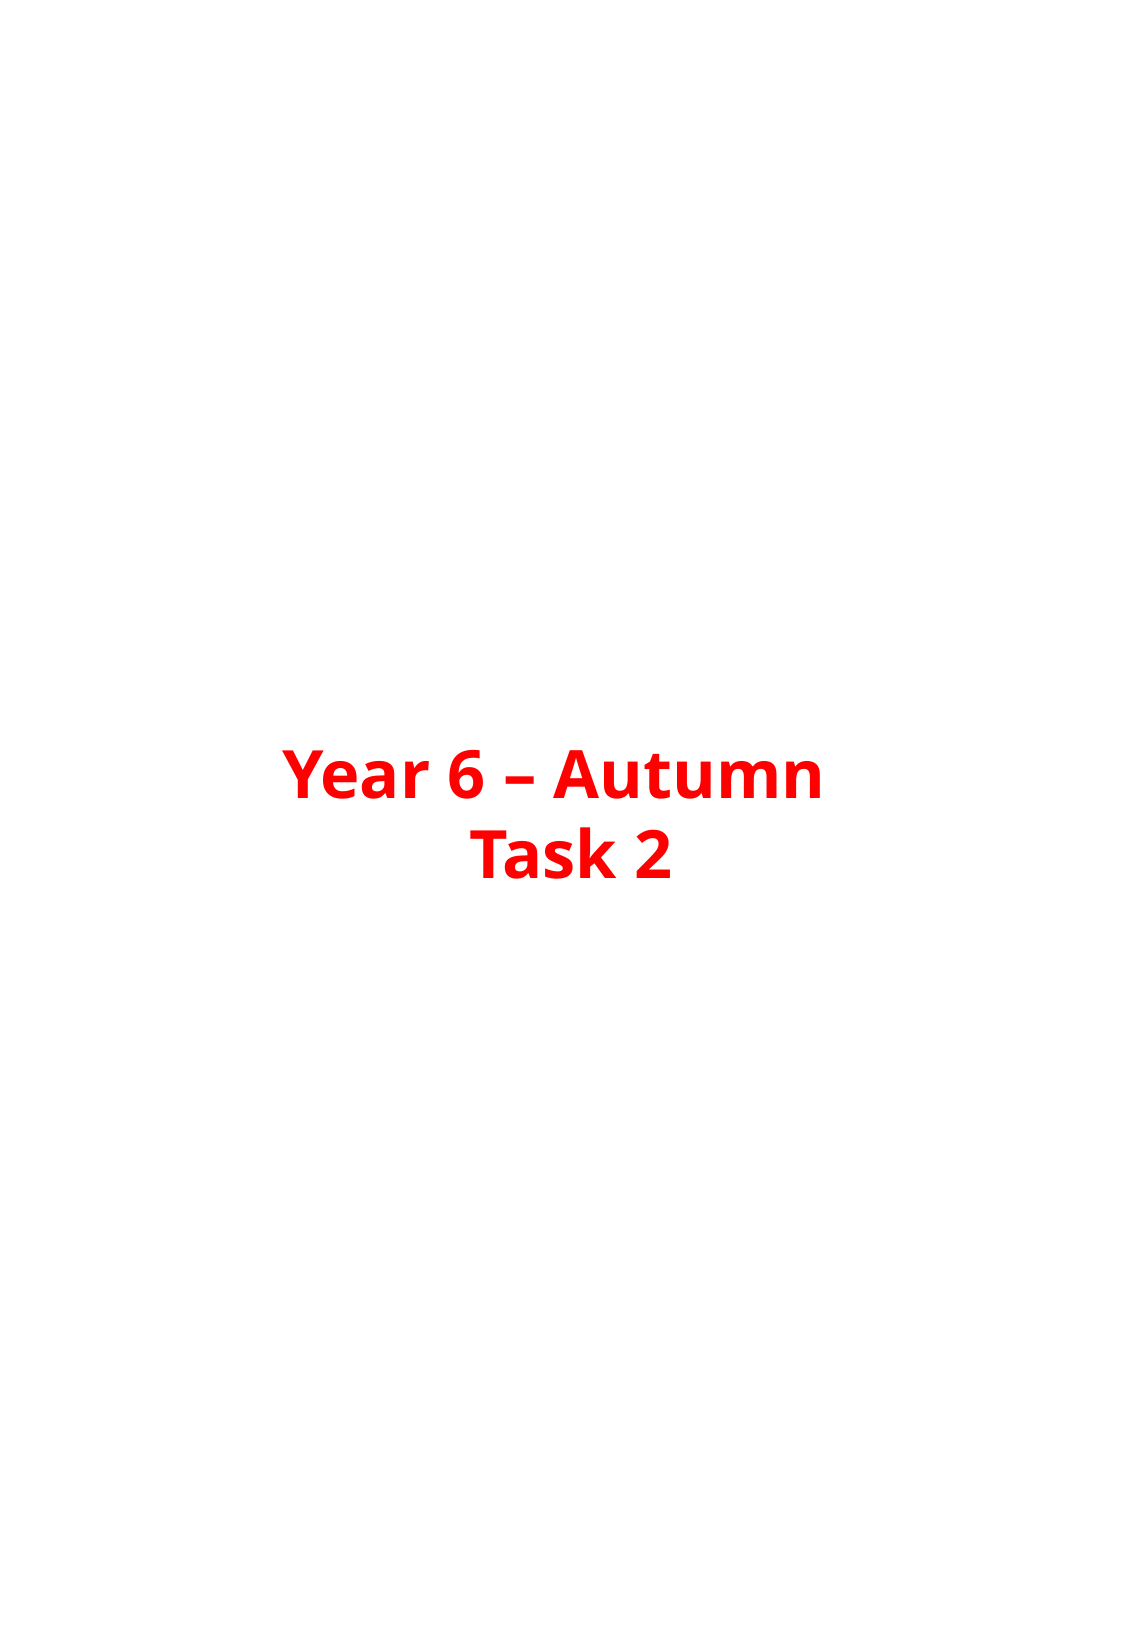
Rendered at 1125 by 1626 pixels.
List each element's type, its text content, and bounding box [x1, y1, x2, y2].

text_box Year 6 – Autumn Task 2 [178, 724, 947, 899]
